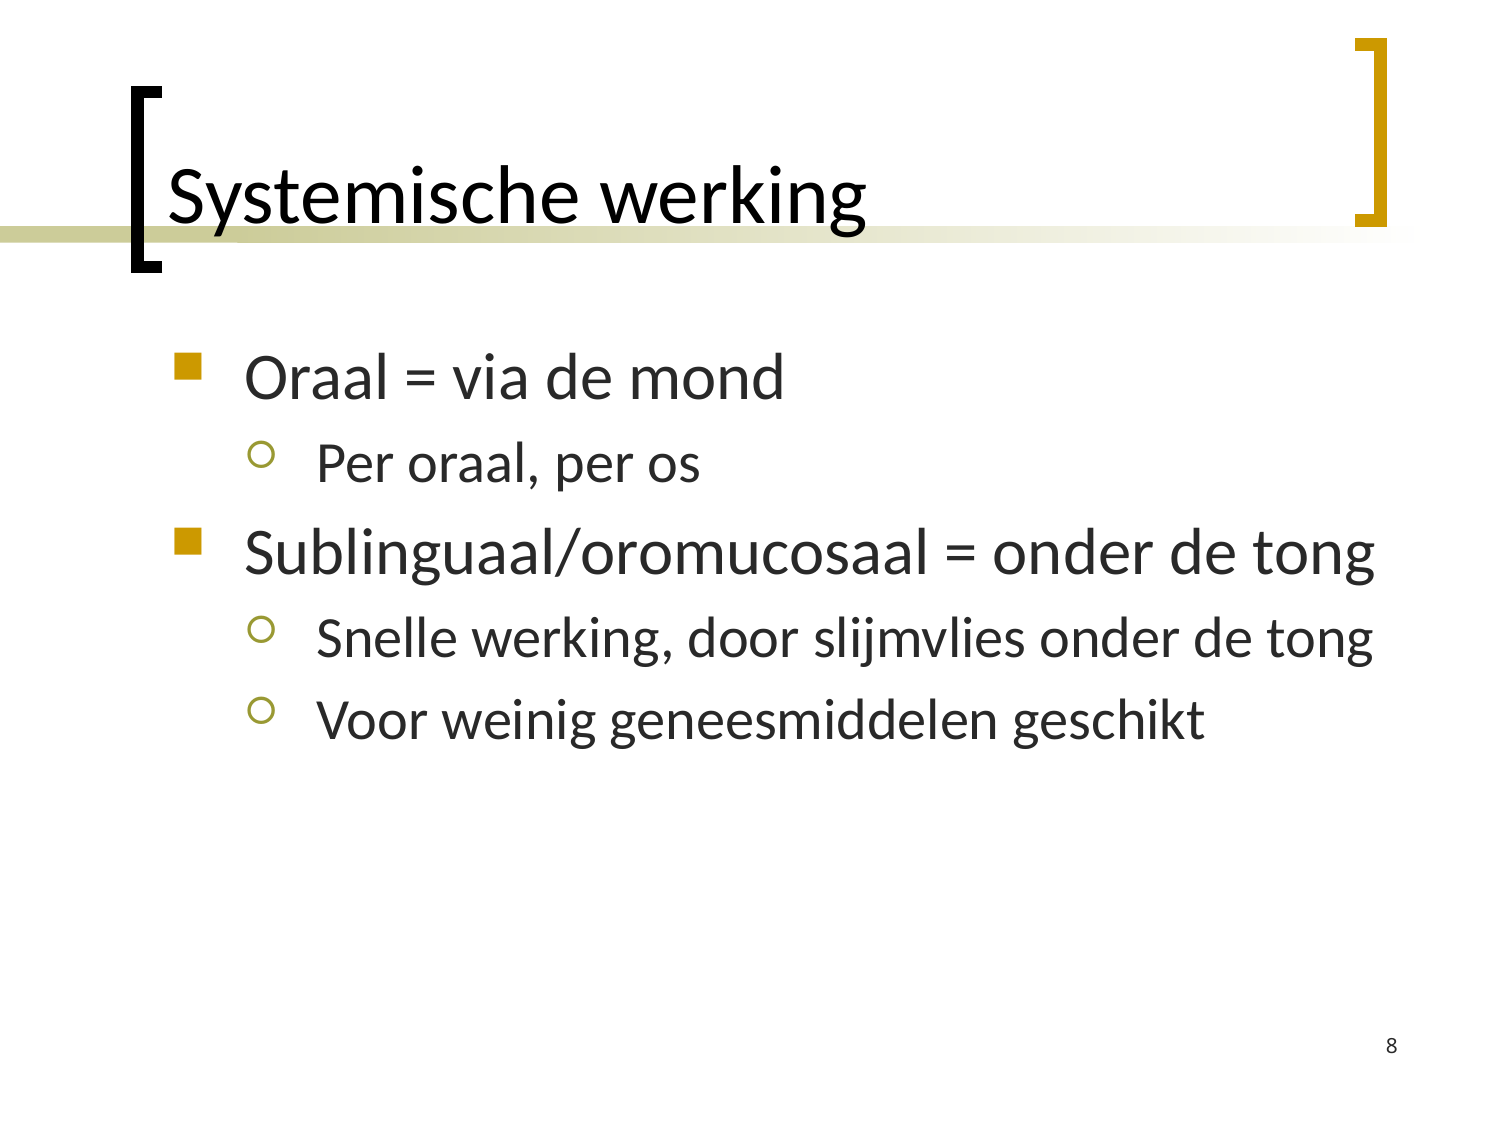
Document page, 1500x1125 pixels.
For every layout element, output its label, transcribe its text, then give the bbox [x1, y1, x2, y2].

title Systemische werking [152, 15, 1328, 248]
slide_number 8 [1099, 1024, 1413, 1101]
list Oraal = via de mond Per oraal, per os Sublinguaal/oromucosaal = onder de tong Snelle werking, door slijmvlies onder de tong Voor weinig geneesmiddelen geschikt [155, 324, 1413, 1000]
